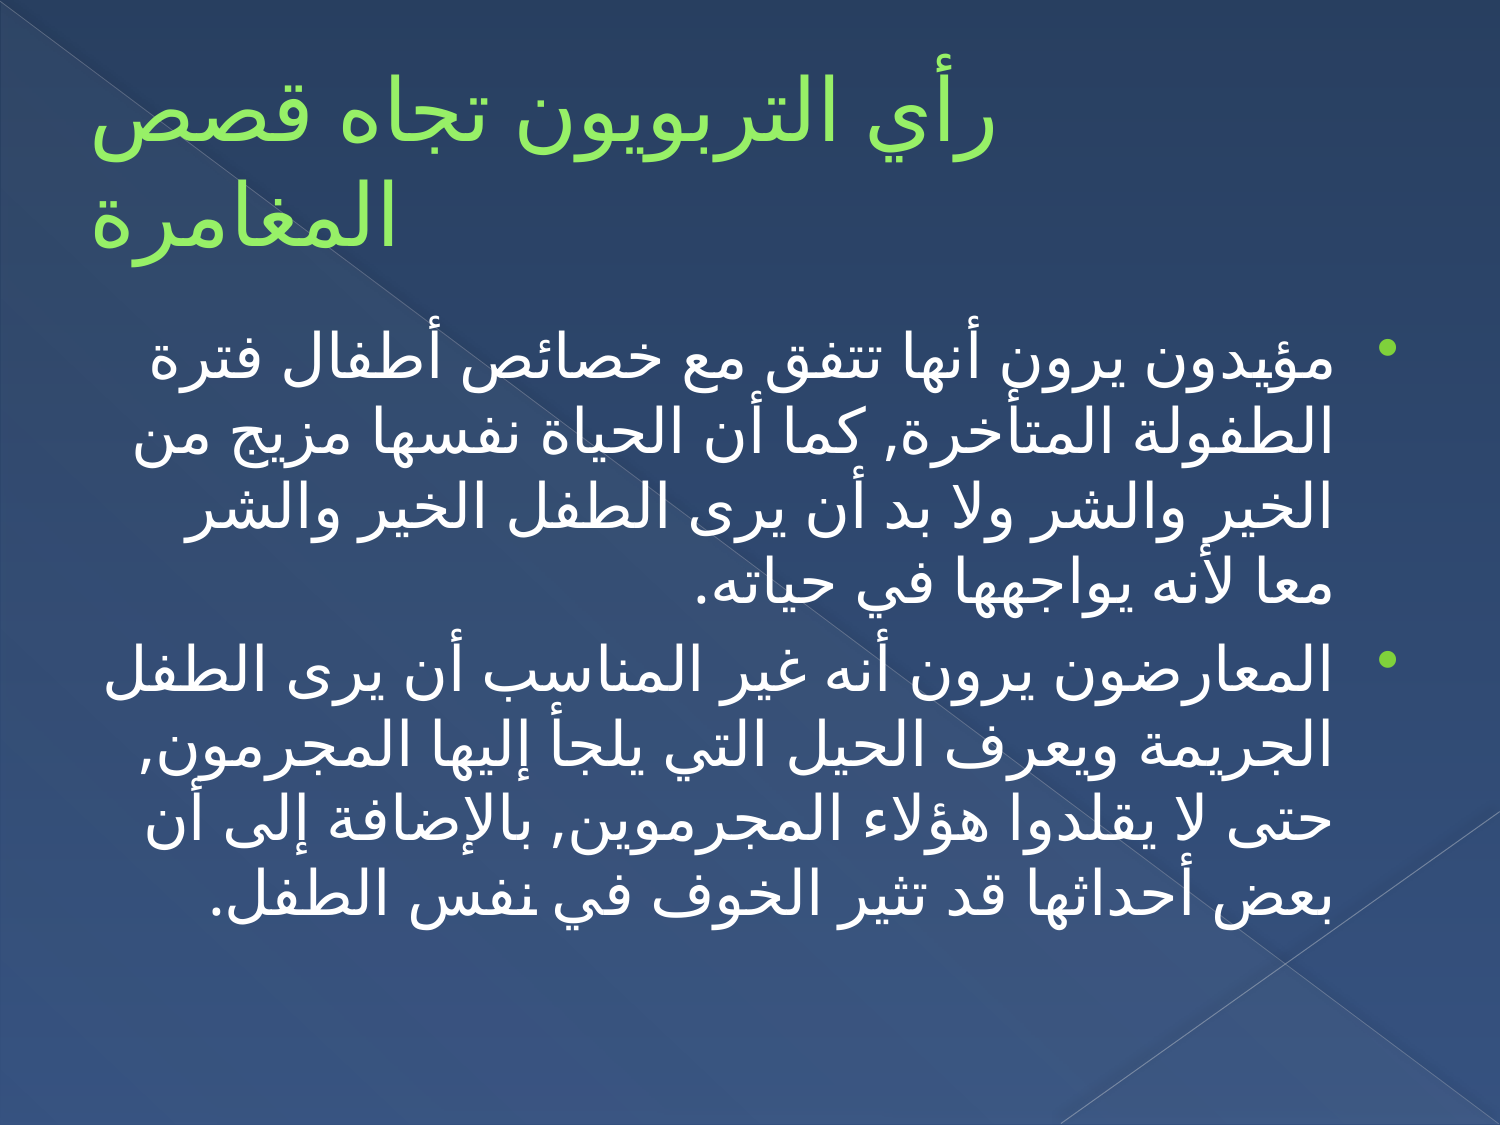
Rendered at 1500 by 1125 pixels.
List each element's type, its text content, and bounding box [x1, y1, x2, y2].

list مؤيدون يرون أنها تتفق مع خصائص أطفال فترة الطفولة المتأخرة, كما أن الحياة نفسها مزيج من الخير والشر ولا بد أن يرى الطفل الخير والشر معا لأنه يواجهها في حياته. المعارضون يرون أنه غير المناسب أن يرى الطفل الجريمة ويعرف الحيل التي يلجأ إليها المجرمون, حتى لا يقلدوا هؤلاء المجرموين, بالإضافة إلى أن بعض أحداثها قد تثير الخوف في نفس الطفل. [75, 308, 1425, 1059]
title رأي التربويون تجاه قصص المغامرة [75, 43, 1425, 274]
